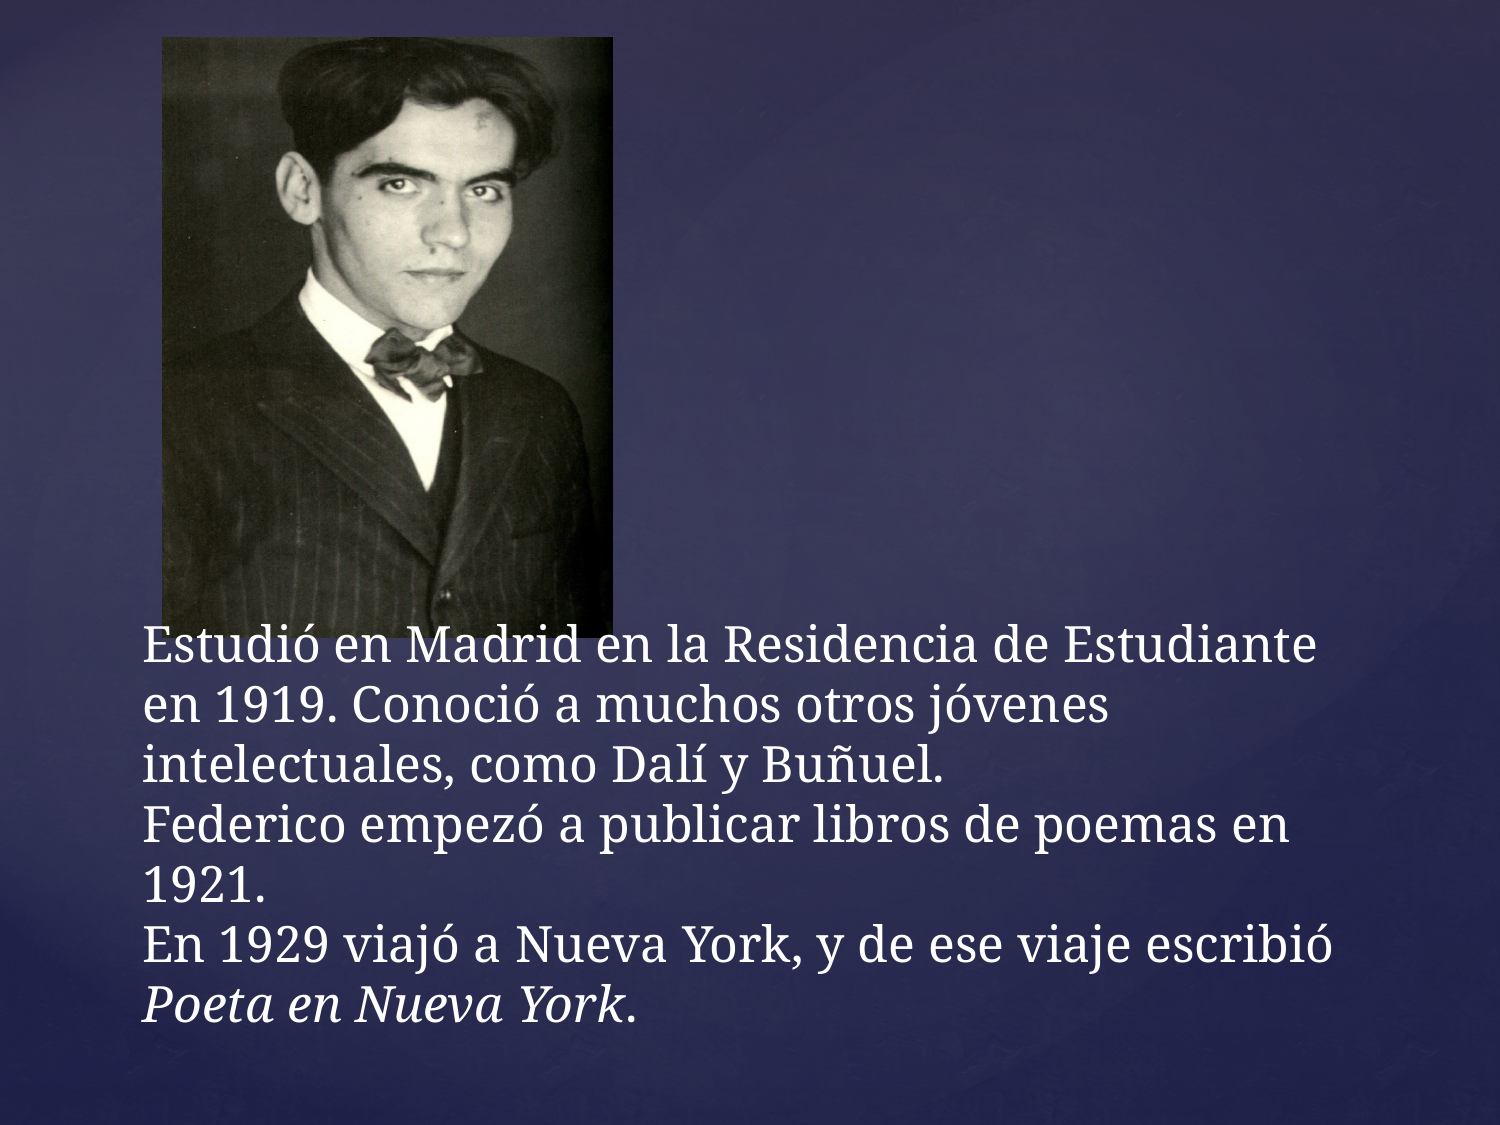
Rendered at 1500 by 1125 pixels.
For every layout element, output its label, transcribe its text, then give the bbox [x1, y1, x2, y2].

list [161, 36, 613, 638]
title Estudió en Madrid en la Residencia de Estudiante en 1919. Conoció a muchos otros jóvenes intelectuales, como Dalí y Buñuel. Federico empezó a publicar libros de poemas en 1921. En 1929 viajó a Nueva York, y de ese viaje escribió Poeta en Nueva York. [127, 675, 1365, 1100]
